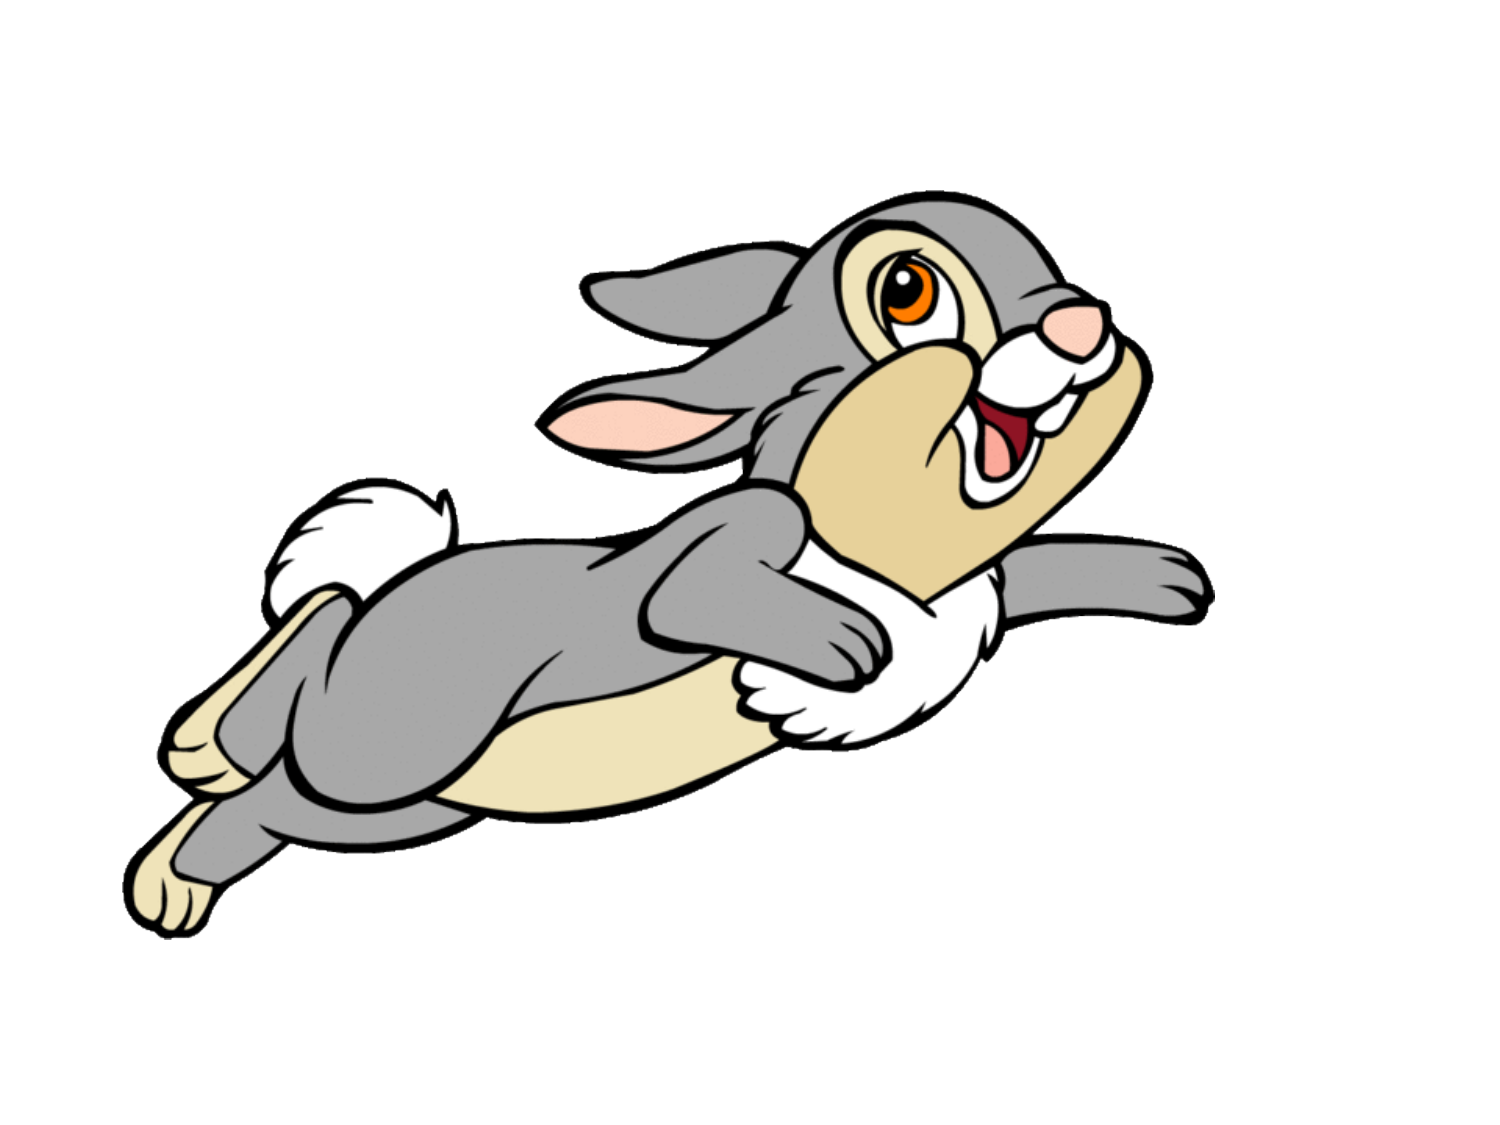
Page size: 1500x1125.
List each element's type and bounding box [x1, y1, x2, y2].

picture [121, 189, 1215, 941]
